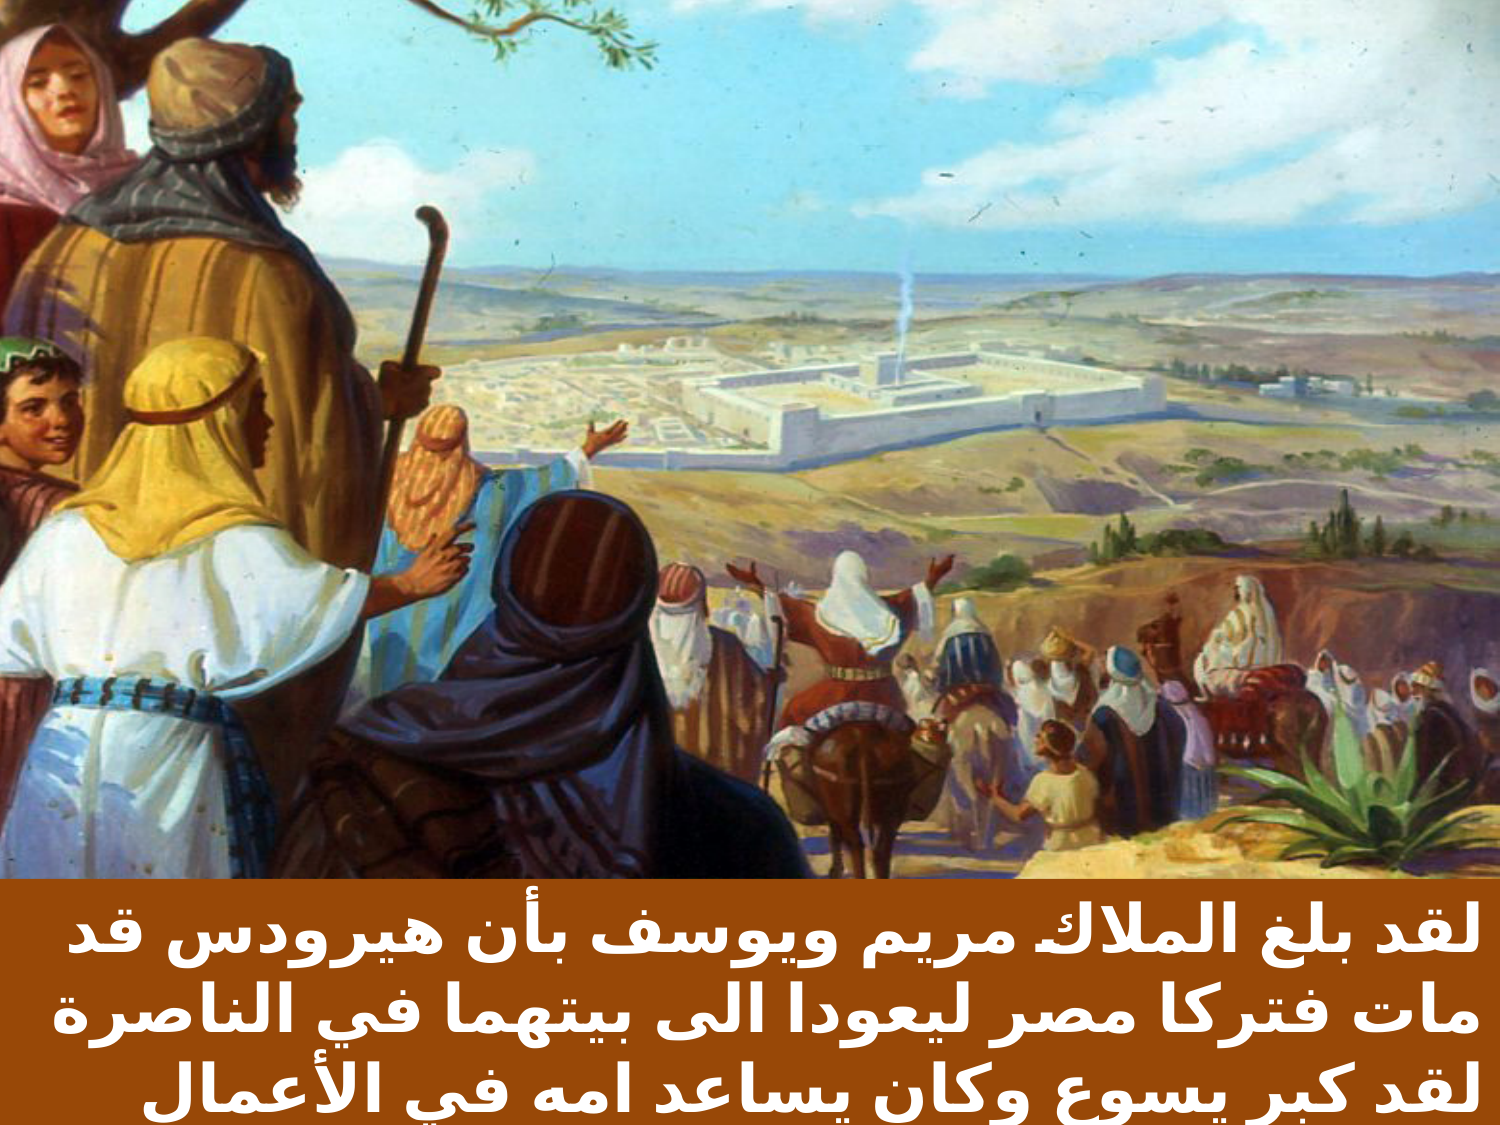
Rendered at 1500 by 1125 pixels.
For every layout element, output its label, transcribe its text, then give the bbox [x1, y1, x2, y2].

text_box لقد بلغ الملاك مريم ويوسف بأن هيرودس قد مات فتركا مصر ليعودا الى بيتهما في الناصرة لقد كبر يسوع وكان يساعد امه في الأعمال المنزلية [0, 886, 1500, 1125]
picture [0, 0, 1500, 880]
